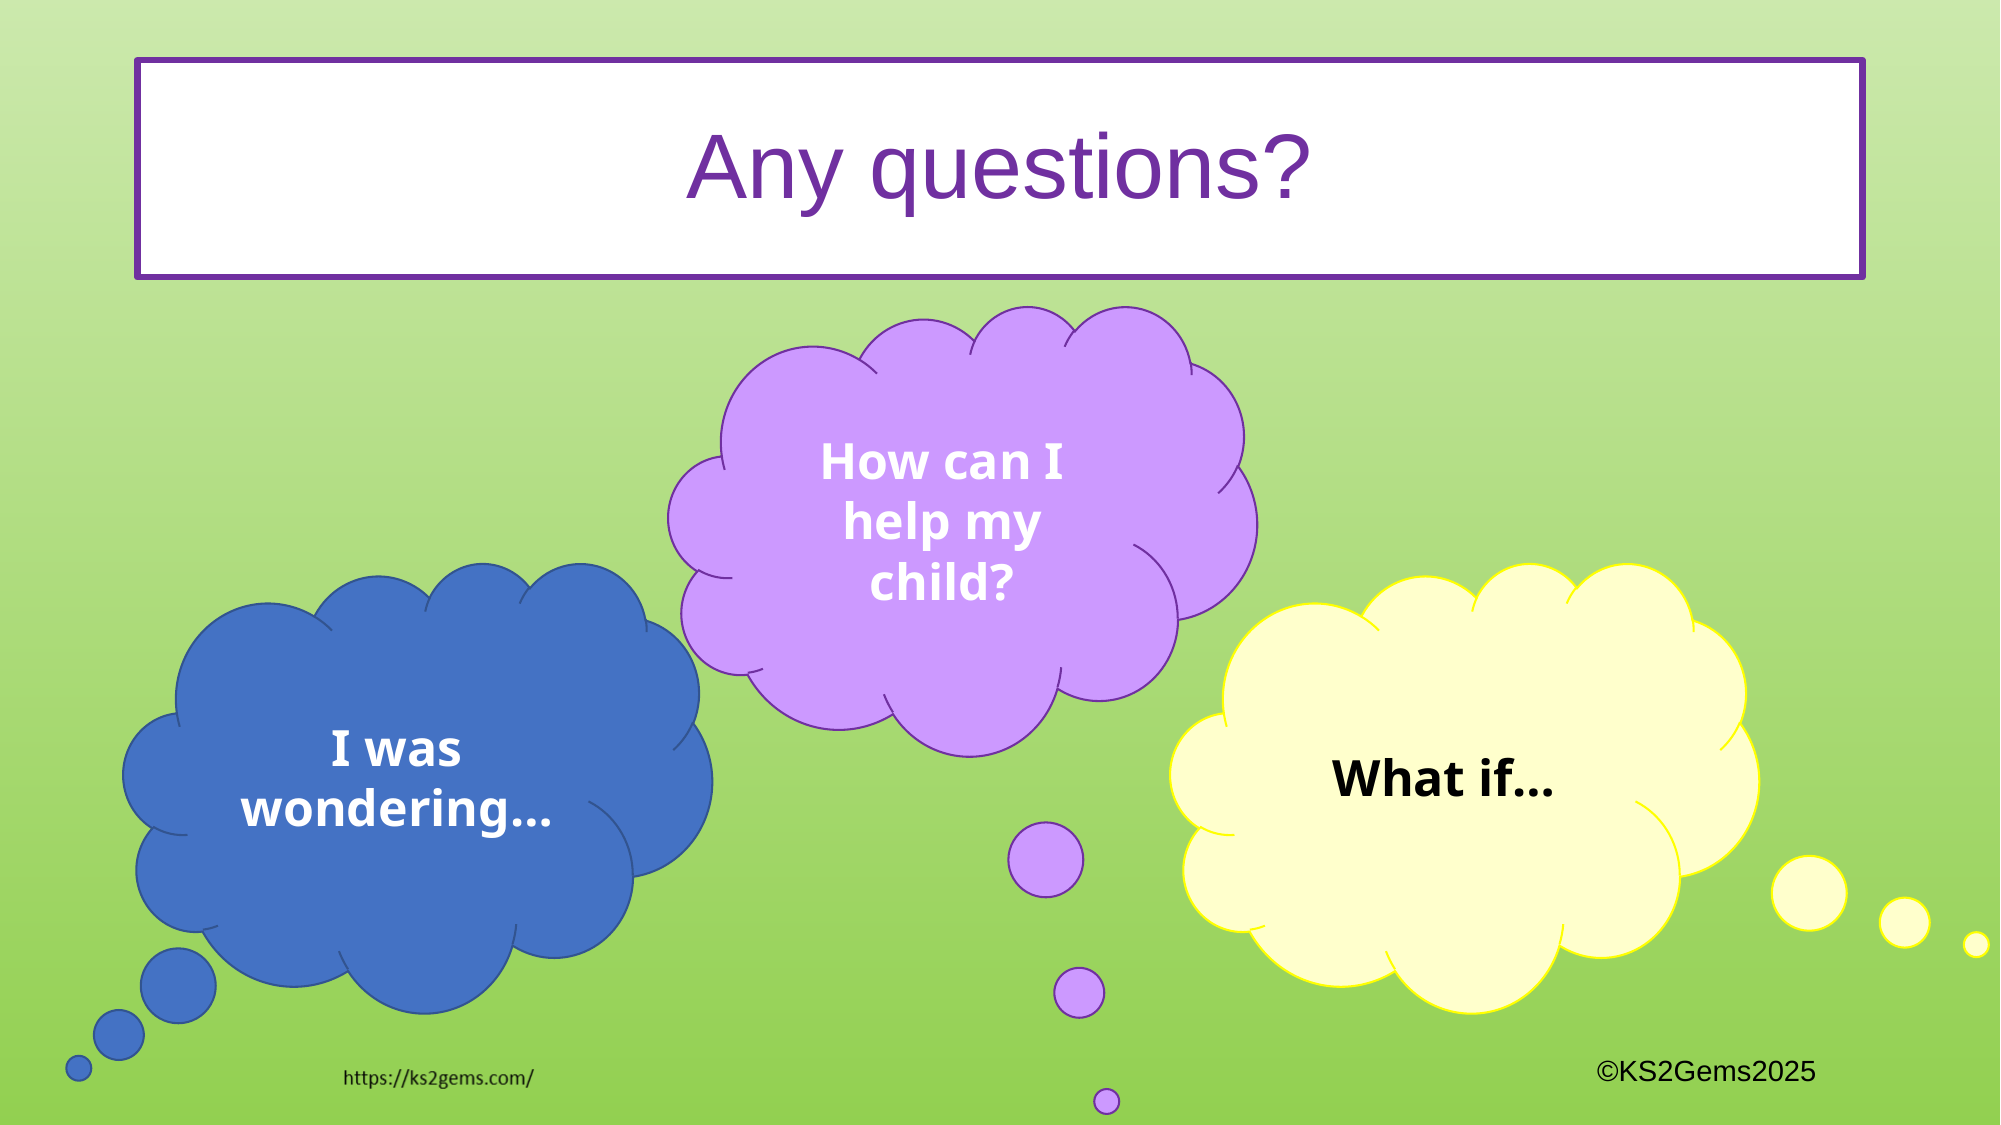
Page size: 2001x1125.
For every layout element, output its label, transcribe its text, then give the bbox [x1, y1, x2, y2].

picture [328, 1056, 588, 1104]
text_box How can I help my child? [1007, 821, 1085, 899]
text_box What if… [1169, 562, 1761, 1015]
title Any questions? [137, 59, 1863, 278]
text_box I was wondering… [92, 1008, 145, 1062]
text_box I was wondering… [65, 1054, 93, 1082]
text_box How can I help my child? [1053, 966, 1106, 1019]
text_box How can I help my child? [666, 305, 1259, 758]
text_box What if… [1962, 931, 1990, 959]
text_box How can I help my child? [1093, 1087, 1121, 1115]
text_box What if… [1878, 896, 1931, 949]
text_box What if… [1770, 854, 1848, 932]
text_box I was wondering… [139, 947, 217, 1025]
text_box I was wondering… [122, 562, 714, 1015]
